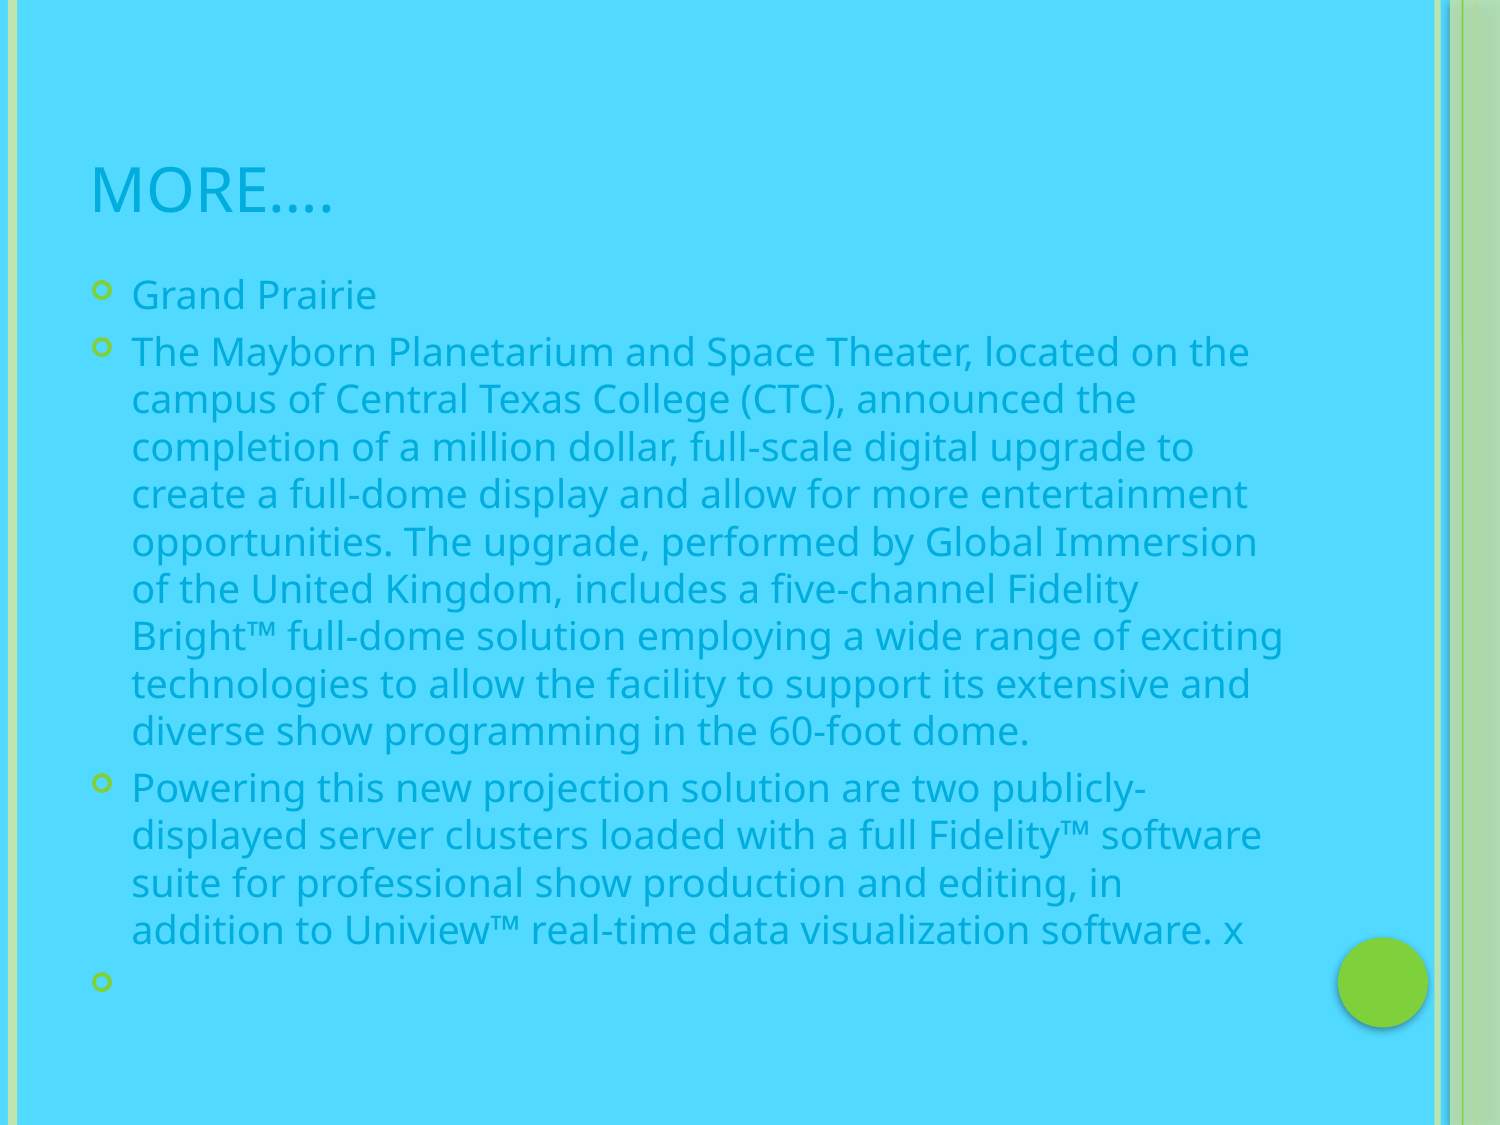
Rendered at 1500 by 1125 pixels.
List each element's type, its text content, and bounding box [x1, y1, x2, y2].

list Grand Prairie The Mayborn Planetarium and Space Theater, located on the campus of Central Texas College (CTC), announced the completion of a million dollar, full-scale digital upgrade to create a full-dome display and allow for more entertainment opportunities. The upgrade, performed by Global Immersion of the United Kingdom, includes a five-channel Fidelity Bright™ full-dome solution employing a wide range of exciting technologies to allow the facility to support its extensive and diverse show programming in the 60-foot dome. Powering this new projection solution are two publicly-displayed server clusters loaded with a full Fidelity™ software suite for professional show production and editing, in addition to Uniview™ real-time data visualization software. x [75, 262, 1300, 1062]
title More…. [75, 45, 1300, 233]
